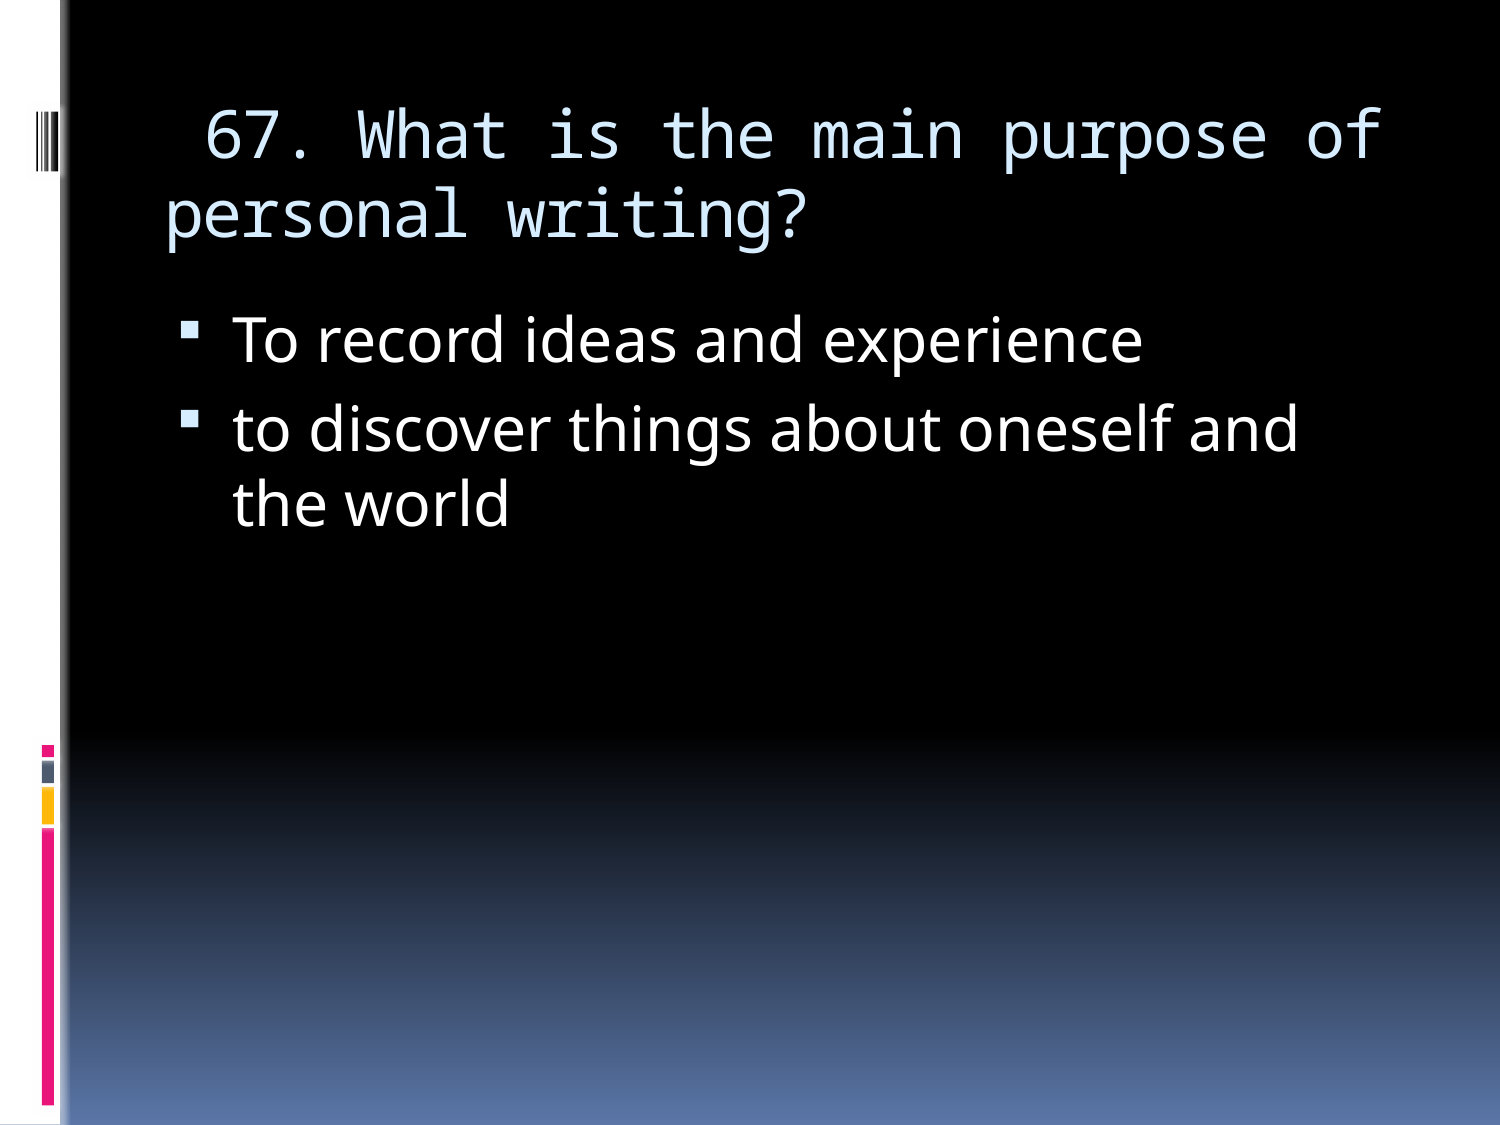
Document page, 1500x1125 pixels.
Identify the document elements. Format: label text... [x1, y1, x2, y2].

title 67. What is the main purpose of personal writing? [150, 83, 1425, 234]
list To record ideas and experience to discover things about oneself and the world [150, 292, 1425, 1043]
